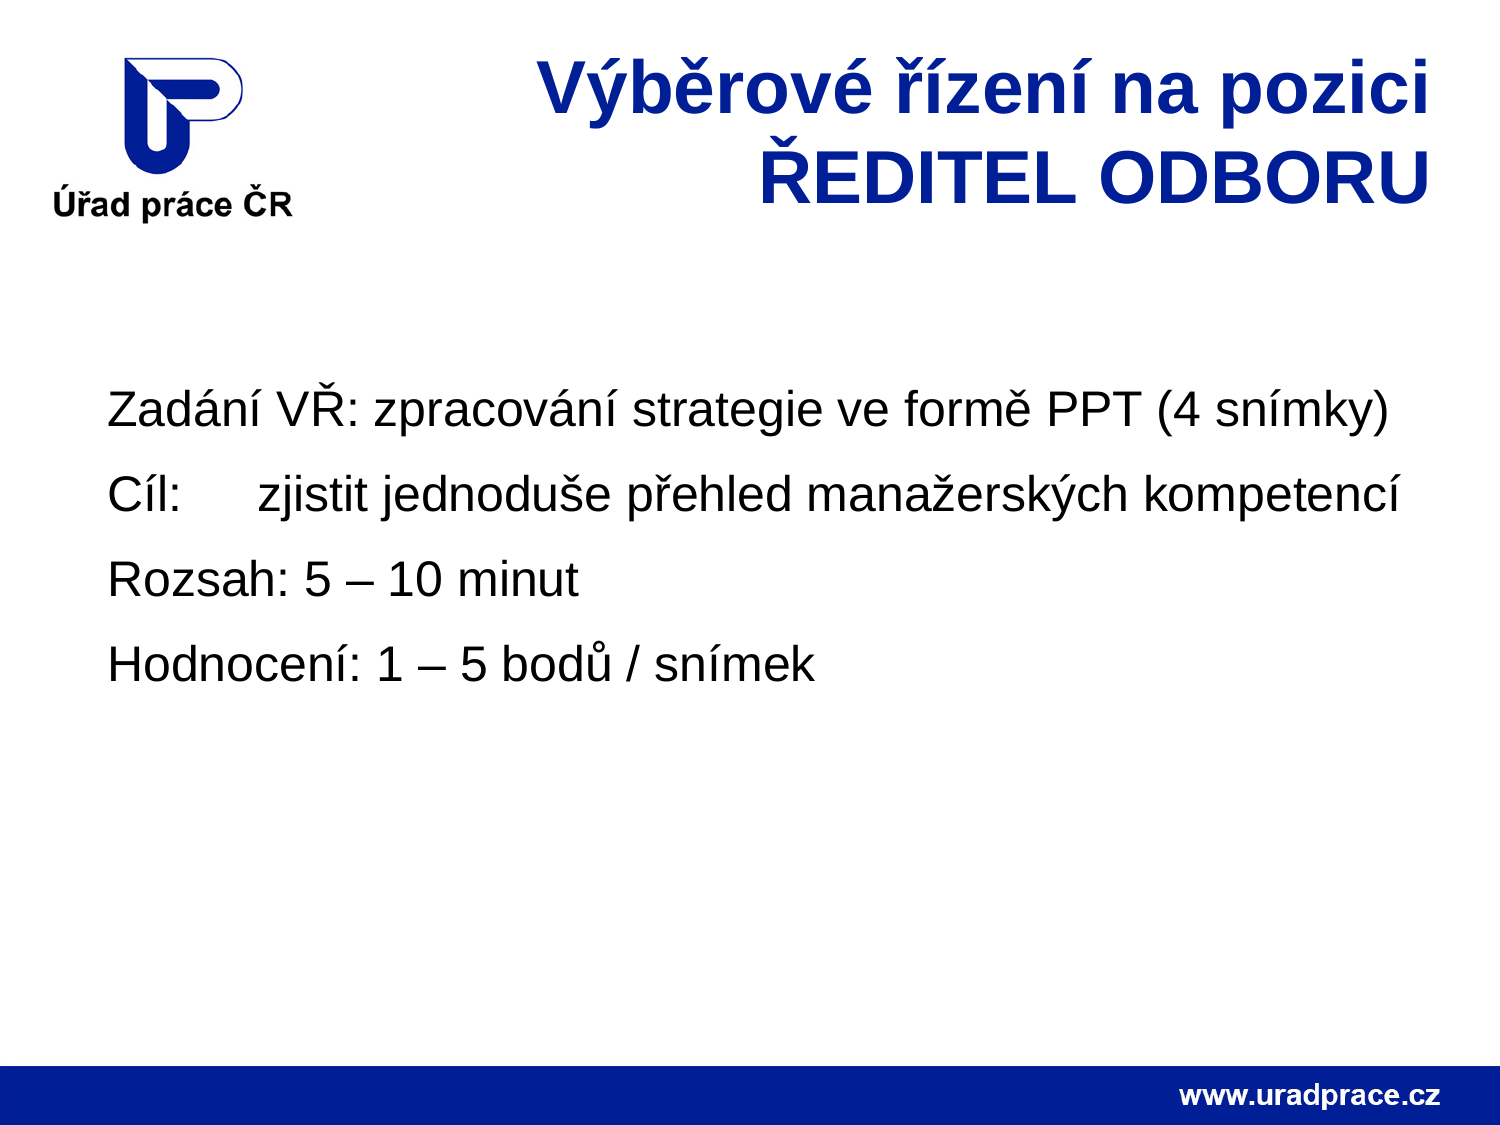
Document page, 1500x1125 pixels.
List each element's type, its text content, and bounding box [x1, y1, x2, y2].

text_box Výběrové řízení na pozici ŘEDITEL ODBORU [360, 30, 1447, 256]
text_box Zadání VŘ: zpracování strategie ve formě PPT (4 snímky) Cíl: zjistit jednoduše přehled manažerských kompetencí Rozsah: 5 – 10 minut Hodnocení: 1 – 5 bodů / snímek [92, 278, 1447, 1005]
picture [0, 0, 1500, 1125]
